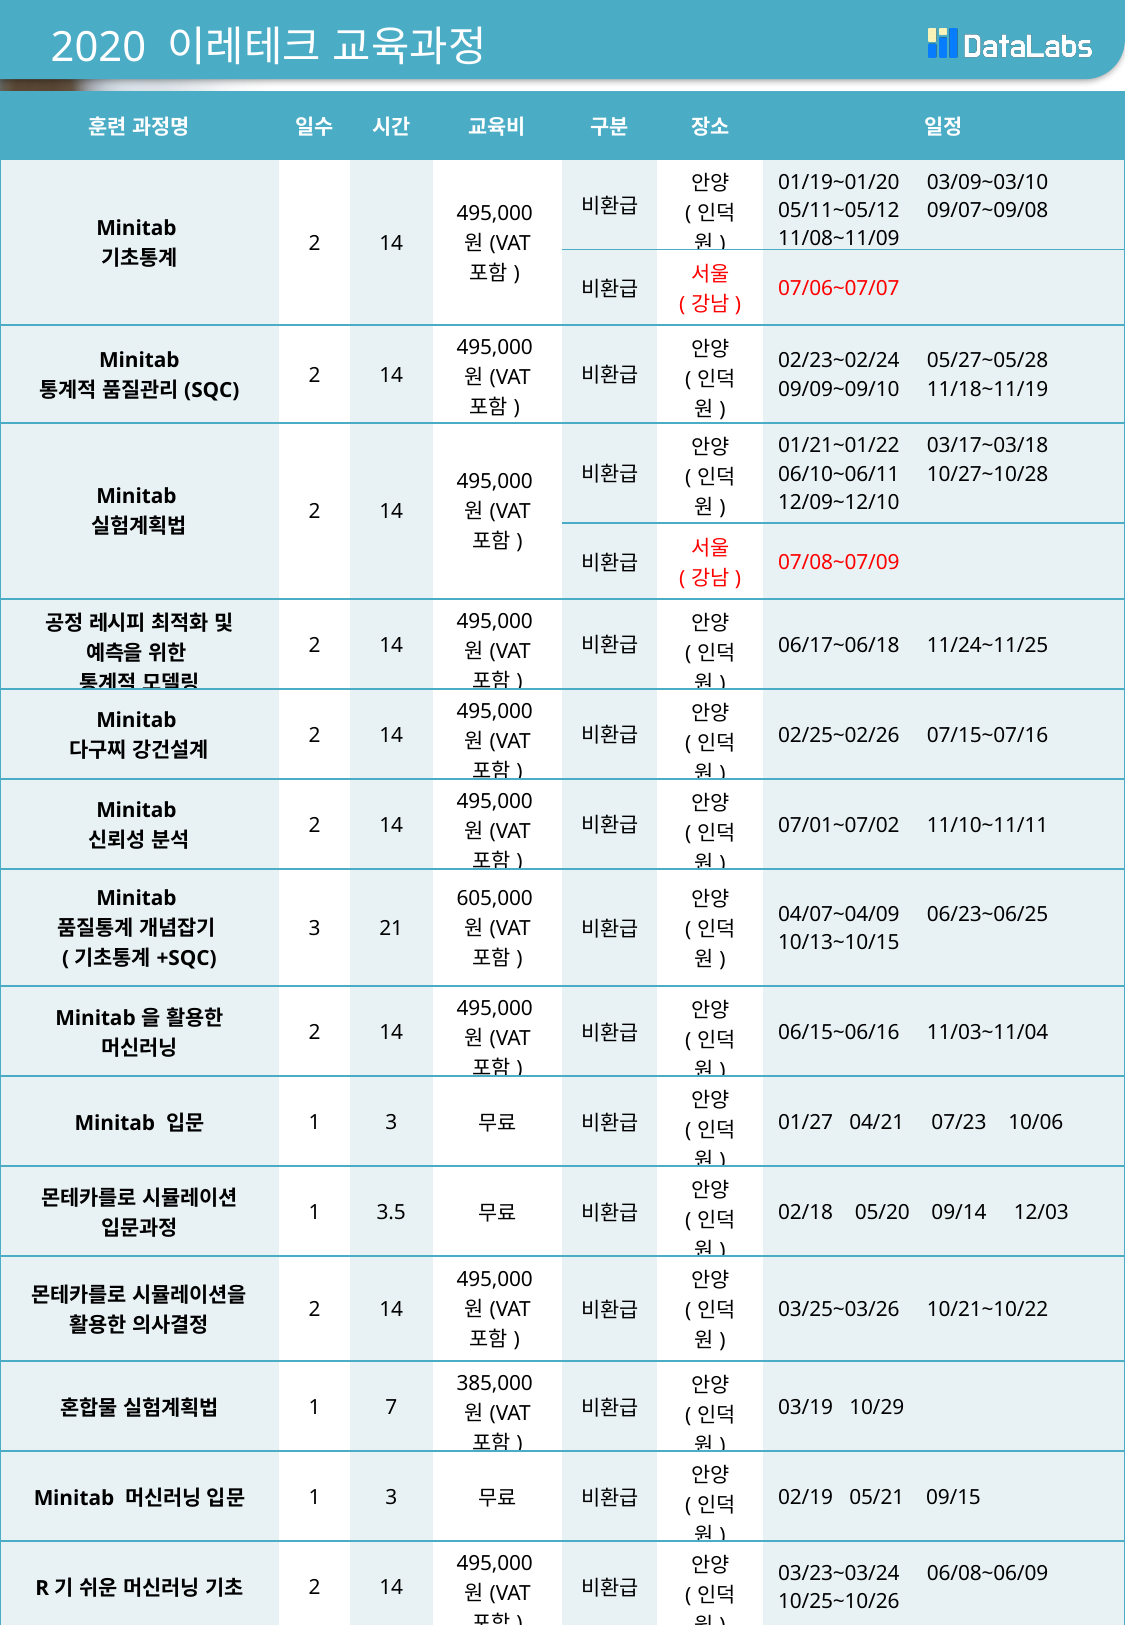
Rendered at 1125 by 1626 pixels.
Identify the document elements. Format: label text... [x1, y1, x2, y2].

table_cell 495,000원(VAT 포함) [433, 160, 562, 324]
table_cell Minitab 신뢰성 분석 [1, 780, 279, 868]
table_cell Minitab 입문 [1, 1077, 279, 1165]
table_cell 안양 (인덕원) [657, 987, 763, 1075]
table_cell 2 [279, 690, 350, 778]
table_cell 1 [279, 1452, 350, 1540]
table_cell 안양 (인덕원) [657, 1077, 763, 1165]
table_cell 비환급 [562, 870, 657, 985]
table_cell 02/19 05/21 09/15 [763, 1452, 1124, 1540]
table_cell 무료 [433, 1452, 562, 1540]
table_cell 495,000원(VAT 포함) [433, 1542, 562, 1625]
table_cell 2 [279, 326, 350, 422]
table_cell 04/07~04/09 06/23~06/25 10/13~10/15 [763, 870, 1124, 985]
table_cell 06/17~06/18 11/24~11/25 [763, 600, 1124, 688]
table_cell 비환급 [562, 1257, 657, 1360]
table_cell 14 [350, 780, 433, 868]
table_cell 몬테카를로 시뮬레이션 입문과정 [1, 1167, 279, 1255]
table_cell 2 [279, 780, 350, 868]
table_header 훈련 과정명 [1, 93, 279, 159]
table_cell Minitab 머신러닝 입문 [1, 1452, 279, 1540]
table_cell 605,000원(VAT 포함) [433, 870, 562, 985]
table_cell 비환급 [562, 326, 657, 422]
table_cell 안양 (인덕원) [657, 1362, 763, 1450]
table_cell 01/27 04/21 07/23 10/06 [763, 1077, 1124, 1165]
table_cell 안양 (인덕원) [657, 1167, 763, 1255]
table_cell 안양 (인덕원) [657, 870, 763, 985]
table_cell Minitab을 활용한 머신러닝 [1, 987, 279, 1075]
table_cell 비환급 [562, 424, 657, 522]
table_cell 안양 (인덕원) [657, 690, 763, 778]
table_cell 비환급 [562, 1452, 657, 1540]
table_cell Minitab 기초통계 [1, 160, 279, 324]
table_cell 안양 (인덕원) [657, 1257, 763, 1360]
table_cell 495,000원(VAT 포함) [433, 1257, 562, 1360]
table_cell 1 [279, 1167, 350, 1255]
table_cell 안양 (인덕원) [657, 780, 763, 868]
table_header 구분 [562, 93, 657, 159]
table_cell 14 [350, 690, 433, 778]
table_cell 2 [279, 424, 350, 598]
table_cell 14 [350, 326, 433, 422]
table_cell 비환급 [562, 1362, 657, 1450]
table_cell 14 [350, 160, 433, 324]
table_cell 07/01~07/02 11/10~11/11 [763, 780, 1124, 868]
table_cell 비환급 [562, 160, 657, 249]
table_cell 비환급 [562, 780, 657, 868]
table_cell 02/25~02/26 07/15~07/16 [763, 690, 1124, 778]
table_cell 비환급 [562, 524, 657, 598]
table_cell 07/06~07/07 [763, 250, 1124, 324]
table_cell 495,000원(VAT 포함) [433, 326, 562, 422]
table_cell 안양 (인덕원) [657, 600, 763, 688]
table_cell 2 [279, 160, 350, 324]
table_cell Minitab 실험계획법 [1, 424, 279, 598]
table_cell 서울 (강남) [657, 524, 763, 598]
table_cell 06/15~06/16 11/03~11/04 [763, 987, 1124, 1075]
table_cell 1 [279, 1077, 350, 1165]
table_cell 02/18 05/20 09/14 12/03 [763, 1167, 1124, 1255]
table_cell 495,000원(VAT 포함) [433, 424, 562, 598]
table_cell 2 [279, 600, 350, 688]
table_cell Minitab 통계적 품질관리(SQC) [1, 326, 279, 422]
table_header 시간 [350, 93, 433, 159]
table_header 일정 [763, 93, 1124, 159]
table_cell 01/19~01/20 03/09~03/10 05/11~05/12 09/07~09/08 11/08~11/09 [763, 160, 1124, 249]
table_cell 몬테카를로 시뮬레이션을 활용한 의사결정 [1, 1257, 279, 1360]
table_cell 공정 레시피 최적화 및 예측을 위한 통계적 모델링 [1, 600, 279, 688]
table_cell 안양 (인덕원) [657, 1542, 763, 1625]
picture [0, 23, 1125, 91]
table_cell 495,000원(VAT 포함) [433, 780, 562, 868]
table_cell 495,000원(VAT 포함) [433, 600, 562, 688]
table_cell 무료 [433, 1077, 562, 1165]
title 2020 이레테크 교육과정 [35, 9, 1049, 80]
table_cell 495,000원(VAT 포함) [433, 690, 562, 778]
table_cell 안양 (인덕원) [657, 326, 763, 422]
table_cell 21 [350, 870, 433, 985]
table_cell 비환급 [562, 1077, 657, 1165]
table_cell 비환급 [562, 987, 657, 1075]
table_cell 14 [350, 600, 433, 688]
table_cell 03/23~03/24 06/08~06/09 10/25~10/26 [763, 1542, 1124, 1625]
table_cell 3.5 [350, 1167, 433, 1255]
table_cell 비환급 [562, 250, 657, 324]
table_cell 3 [350, 1452, 433, 1540]
table_cell 비환급 [562, 1167, 657, 1255]
table_cell 385,000원(VAT 포함) [433, 1362, 562, 1450]
table_cell 495,000원(VAT 포함) [433, 987, 562, 1075]
table_cell R기 쉬운 머신러닝 기초 [1, 1542, 279, 1625]
table_cell 3 [279, 870, 350, 985]
table_cell 03/19 10/29 [763, 1362, 1124, 1450]
table_cell 2 [279, 1257, 350, 1360]
table_cell 14 [350, 424, 433, 598]
table_cell 2 [279, 1542, 350, 1625]
table_cell 14 [350, 1542, 433, 1625]
table_cell 14 [350, 1257, 433, 1360]
table_cell 안양 (인덕원) [657, 160, 763, 249]
table_cell 03/25~03/26 10/21~10/22 [763, 1257, 1124, 1360]
table_header 일수 [279, 93, 350, 159]
table_cell 3 [350, 1077, 433, 1165]
table_cell 서울 (강남) [657, 250, 763, 324]
table_cell 01/21~01/22 03/17~03/18 06/10~06/11 10/27~10/28 12/09~12/10 [763, 424, 1124, 522]
table_cell Minitab 다구찌 강건설계 [1, 690, 279, 778]
table_cell 2 [279, 987, 350, 1075]
table_cell 무료 [433, 1167, 562, 1255]
table_cell 07/08~07/09 [763, 524, 1124, 598]
table_cell 안양 (인덕원) [657, 424, 763, 522]
table_header 장소 [657, 93, 763, 159]
table_cell Minitab 품질통계 개념잡기 (기초통계+SQC) [1, 870, 279, 985]
table_cell 비환급 [562, 600, 657, 688]
table_cell 14 [350, 987, 433, 1075]
table_cell 1 [279, 1362, 350, 1450]
table_cell 비환급 [562, 690, 657, 778]
table_cell 안양 (인덕원) [657, 1452, 763, 1540]
table_cell 비환급 [562, 1542, 657, 1625]
table_header 교육비 [433, 93, 562, 159]
table_cell 혼합물 실험계획법 [1, 1362, 279, 1450]
table_cell 02/23~02/24 05/27~05/28 09/09~09/10 11/18~11/19 [763, 326, 1124, 422]
table_cell 7 [350, 1362, 433, 1450]
